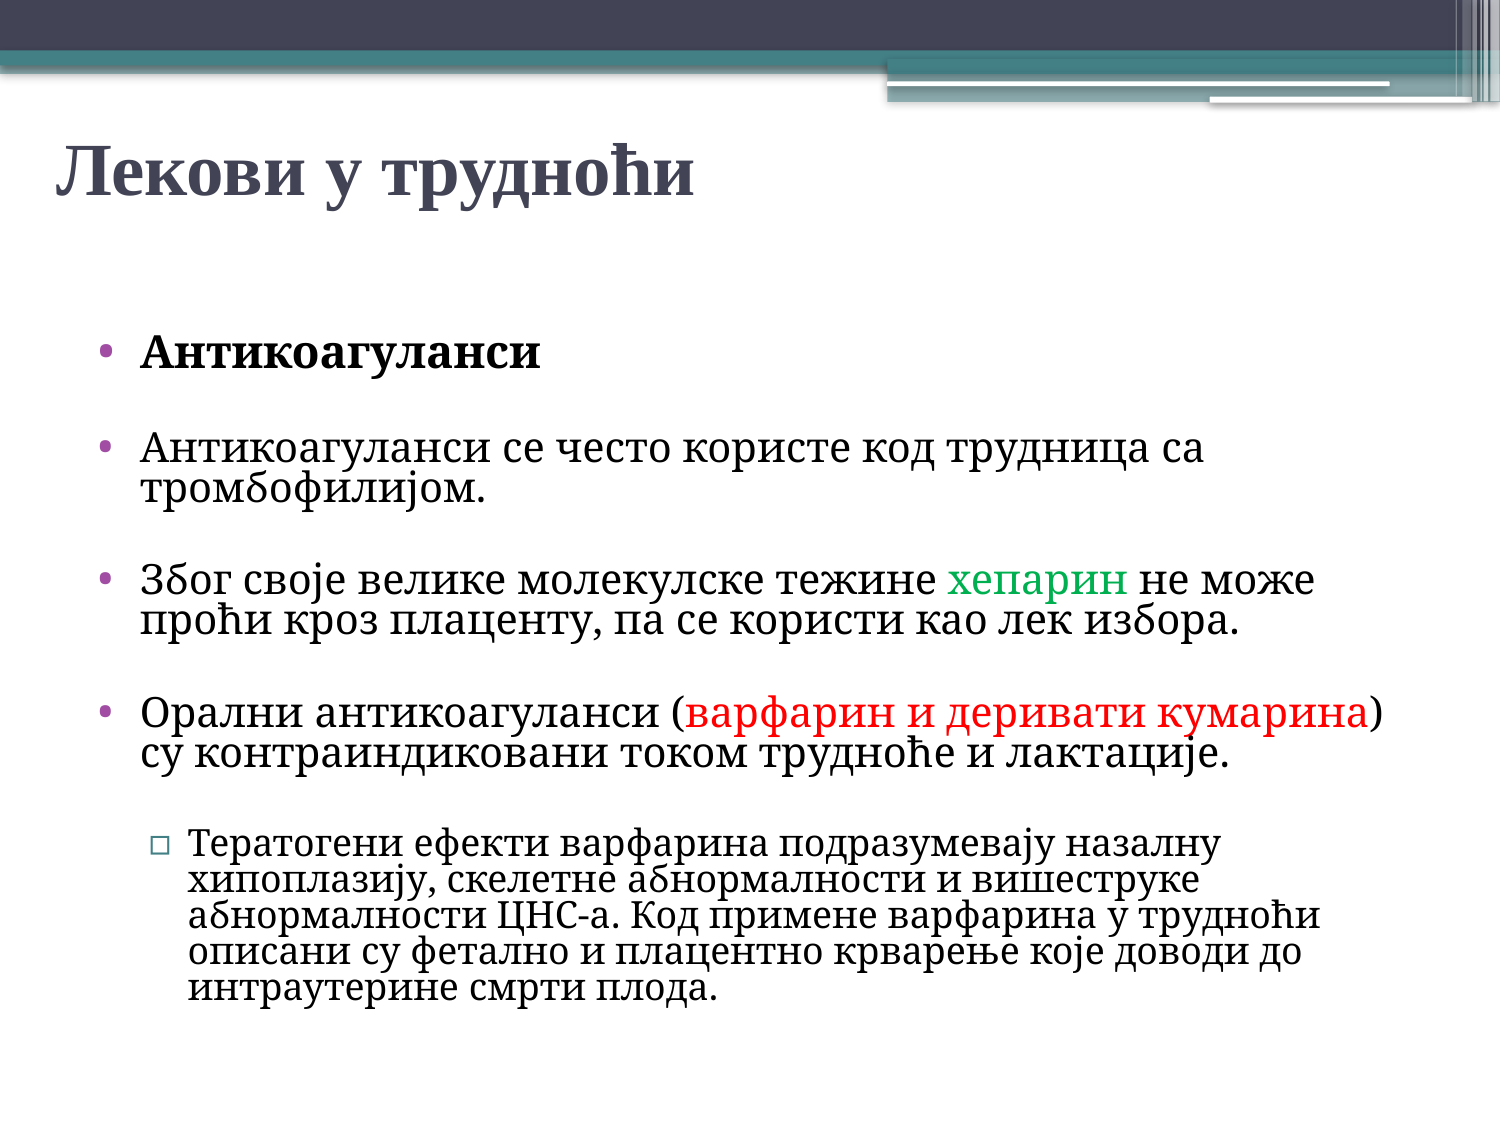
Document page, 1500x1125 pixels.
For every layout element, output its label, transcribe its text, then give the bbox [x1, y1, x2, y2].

title Лекови у трудноћи [40, 77, 1392, 254]
list Антикоагуланси Антикоагуланси се често користе код трудница са тромбофилијом. Због своје велике молекулске тежине хепарин не може проћи кроз плаценту, па се користи као лек избора. Орални антикоагуланси (варфарин и деривати кумарина) су контраиндиковани током трудноће и лактације. Тератогени ефекти варфарина подразумевају назалну хипоплазију, скелетне абнормалности и вишеструке абнормалности ЦНС-а. Код примене варфарина у трудноћи описани су фетално и плацентно крварење које доводи до интраутерине смрти плода. [64, 326, 1416, 1036]
